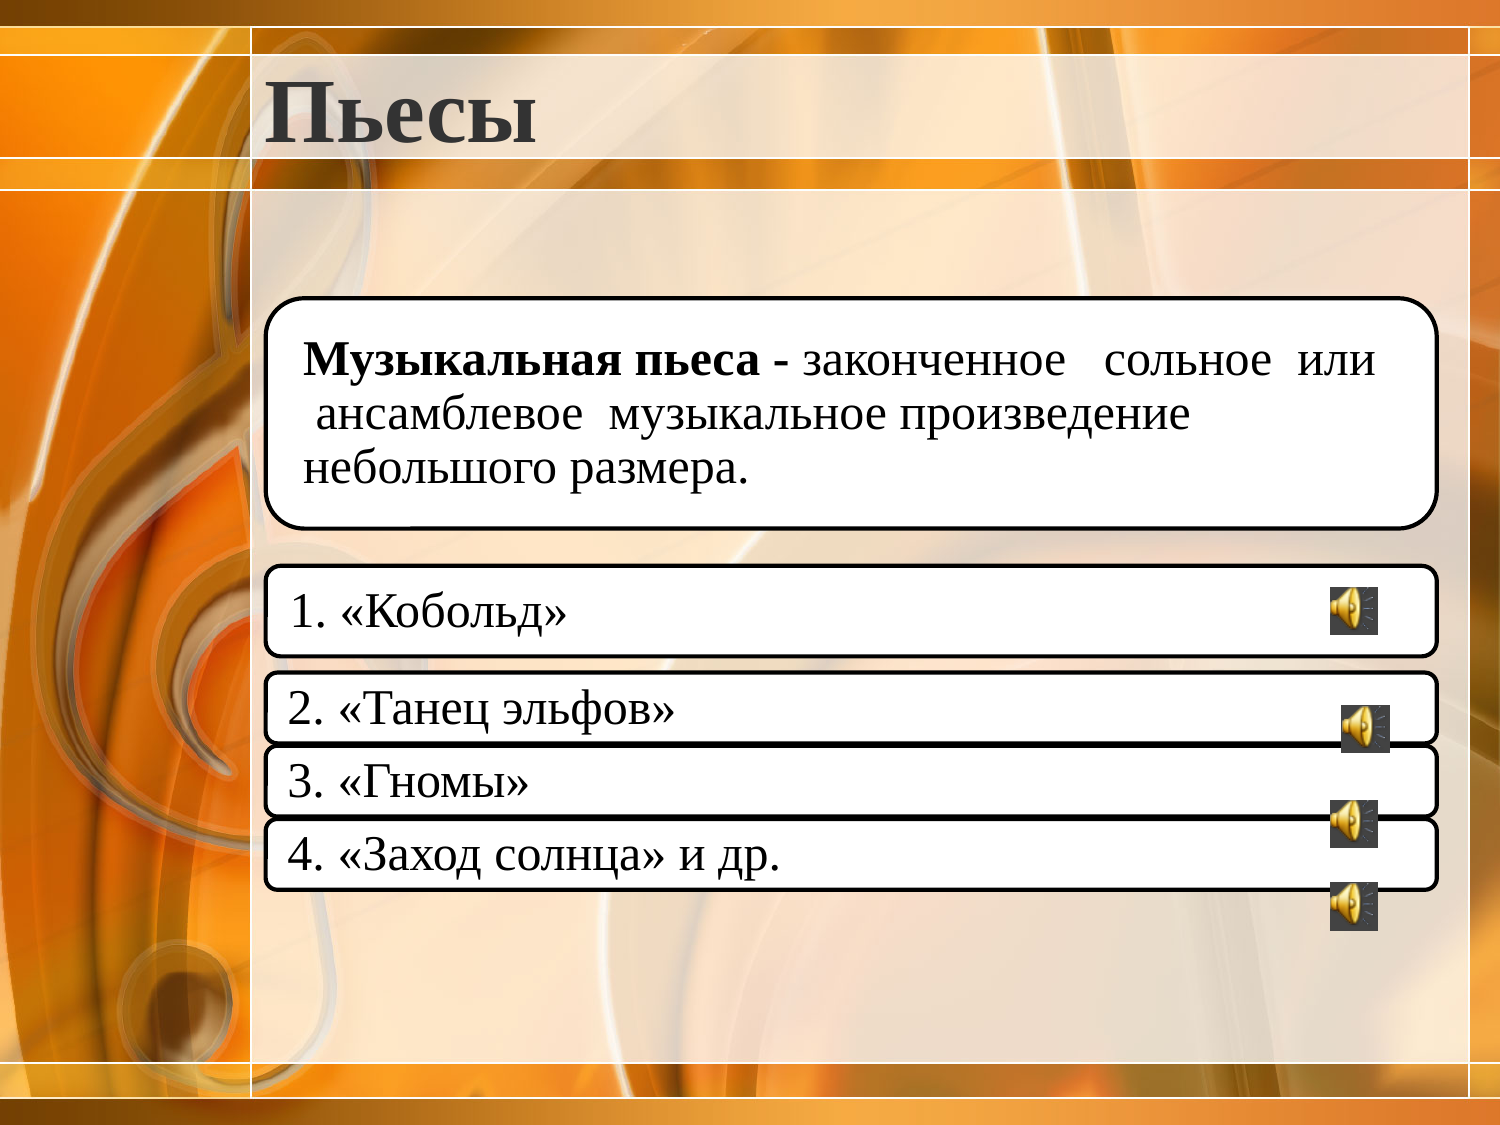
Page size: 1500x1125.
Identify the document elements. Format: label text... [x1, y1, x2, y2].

picture [0, 0, 1500, 1125]
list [265, 184, 1438, 1053]
title Пьесы [249, 37, 1425, 175]
